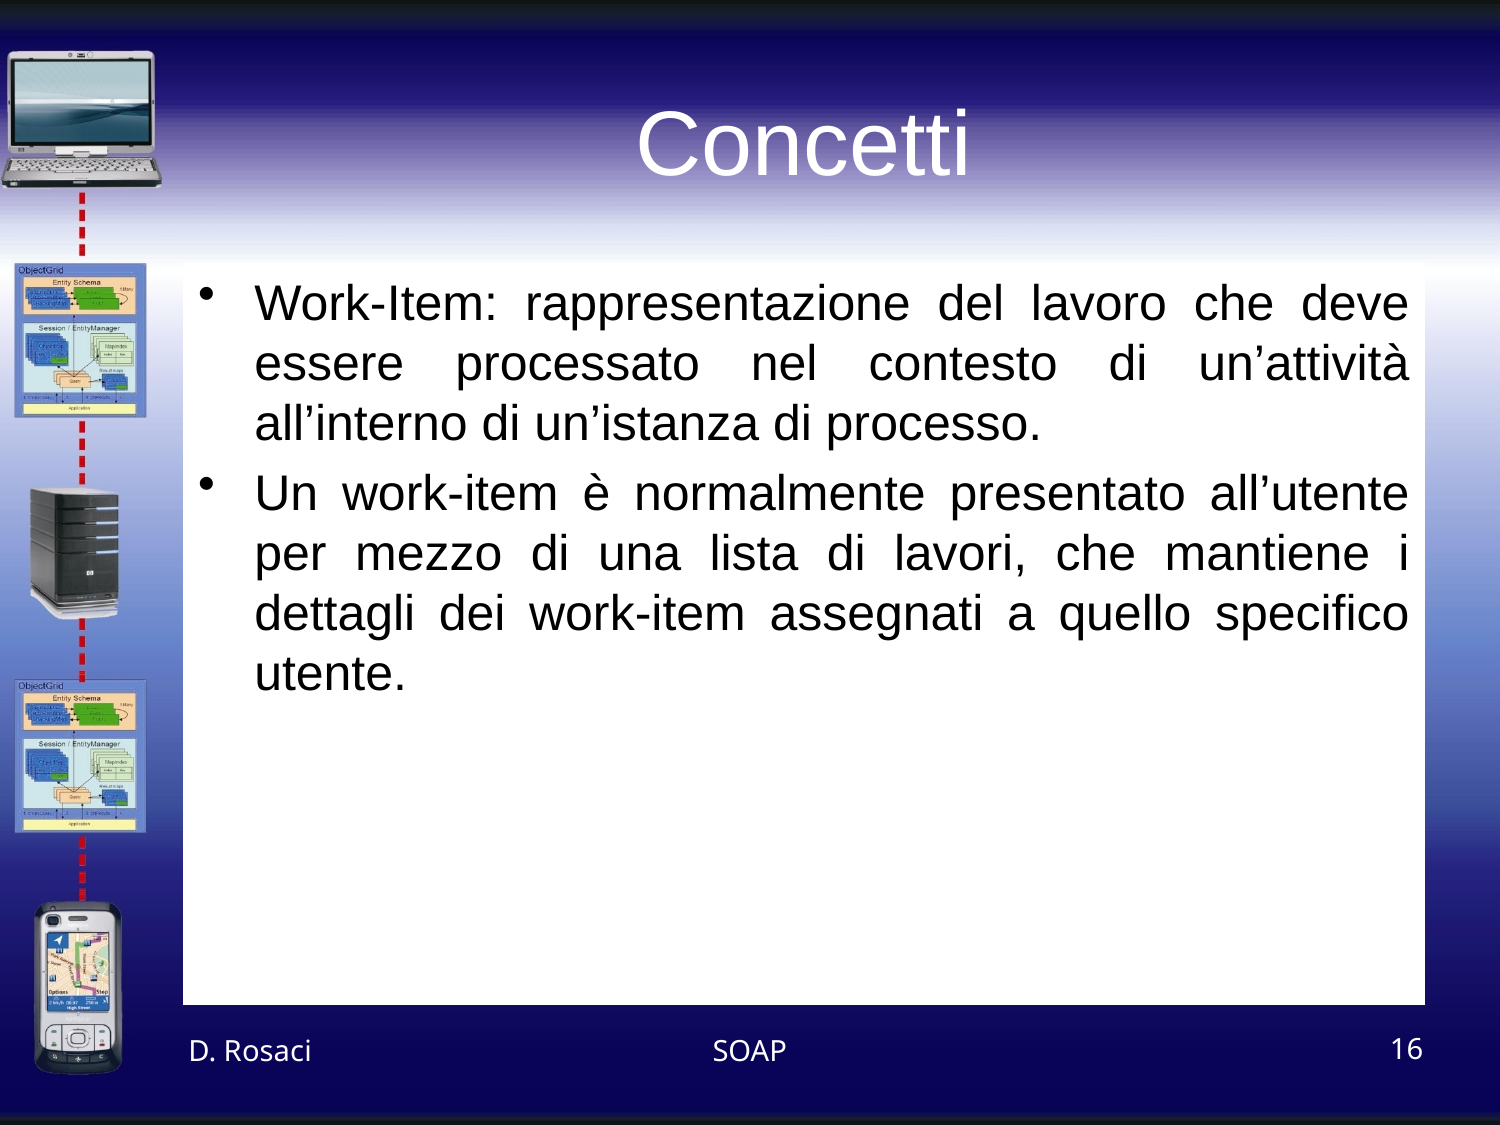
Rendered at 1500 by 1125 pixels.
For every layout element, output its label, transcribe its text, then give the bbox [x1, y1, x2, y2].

slide_number D. Rosaci [74, 1024, 426, 1103]
picture [0, 0, 1500, 1125]
footer SOAP [512, 1024, 988, 1103]
list Work-Item: rappresentazione del lavoro che deve essere processato nel contesto di un’attività all’interno di un’istanza di processo. Un work-item è normalmente presentato all’utente per mezzo di una lista di lavori, che mantiene i dettagli dei work-item assegnati a quello specifico utente. [182, 262, 1426, 1006]
title Concetti [182, 44, 1426, 233]
